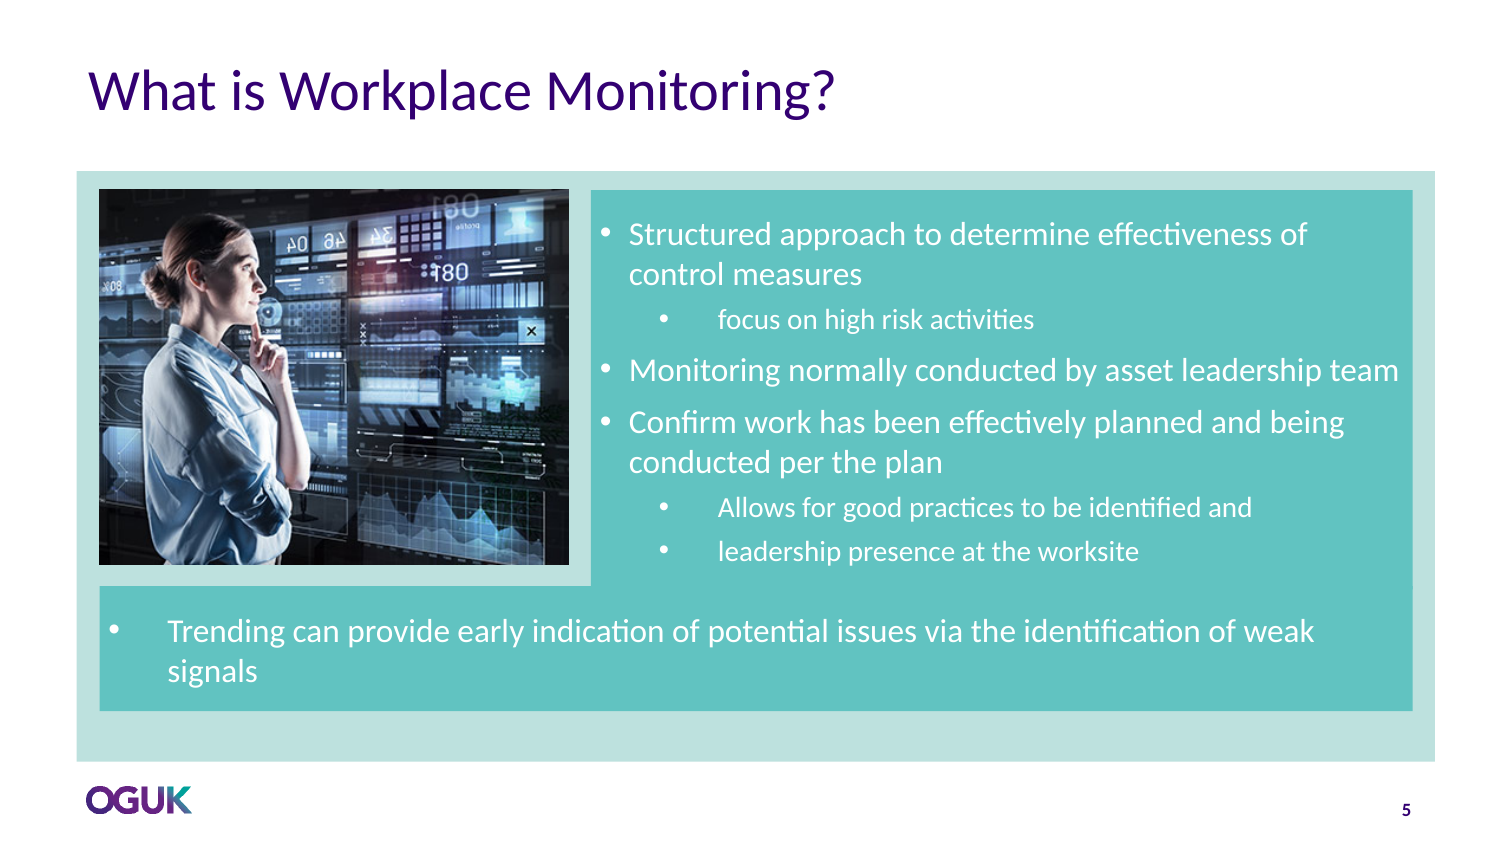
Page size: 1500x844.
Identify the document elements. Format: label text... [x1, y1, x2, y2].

list Structured approach to determine effectiveness of control measures focus on high risk activities Monitoring normally conducted by asset leadership team Confirm work has been effectively planned and being conducted per the plan Allows for good practices to be identified and leadership presence at the worksite [590, 189, 1414, 585]
picture [99, 189, 569, 565]
slide_number 5 [1352, 800, 1412, 818]
title What is Workplace Monitoring? [88, 38, 1412, 145]
picture [76, 778, 200, 822]
text_box [76, 170, 1436, 763]
text_box Trending can provide early indication of potential issues via the identification of weak signals [98, 585, 1414, 712]
